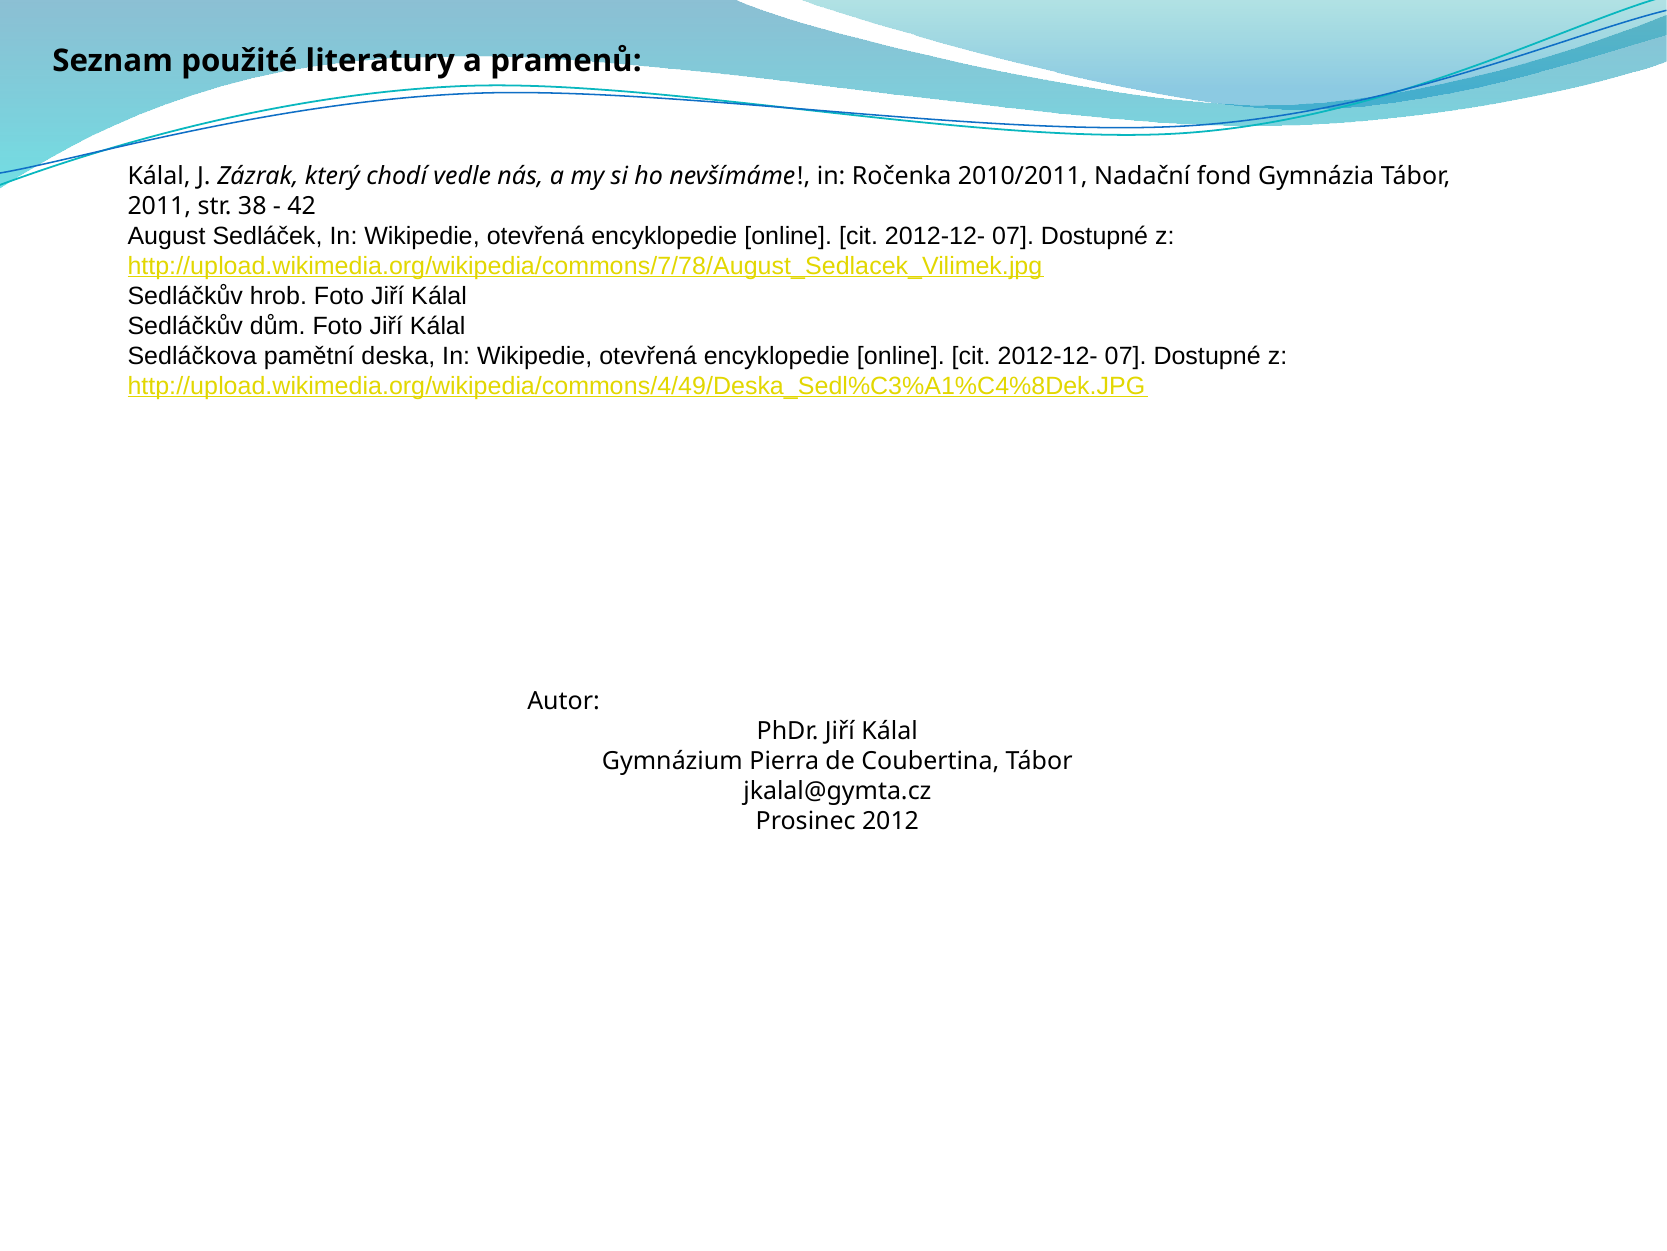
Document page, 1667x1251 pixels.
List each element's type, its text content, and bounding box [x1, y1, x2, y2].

text_box Kálal, J. Zázrak, který chodí vedle nás, a my si ho nevšímáme!, in: Ročenka 2010/2011, Nadační fond Gymnázia Tábor, 2011, str. 38 - 42 August Sedláček, In: Wikipedie, otevřená encyklopedie [online]. [cit. 2012-12- 07]. Dostupné z: http://upload.wikimedia.org/wikipedia/commons/7/78/August_Sedlacek_Vilimek.jpg Sedláčkův hrob. Foto Jiří Kálal Sedláčkův dům. Foto Jiří Kálal Sedláčkova pamětní deska, In: Wikipedie, otevřená encyklopedie [online]. [cit. 2012-12- 07]. Dostupné z: http://upload.wikimedia.org/wikipedia/commons/4/49/Deska_Sedl%C3%A1%C4%8Dek.JPG [112, 152, 1517, 497]
text_box Autor: PhDr. Jiří Kálal Gymnázium Pierra de Coubertina, Tábor jkalal@gymta.cz Prosinec 2012 [512, 677, 1163, 842]
text_box Seznam použité literatury a pramenů: [37, 33, 846, 86]
